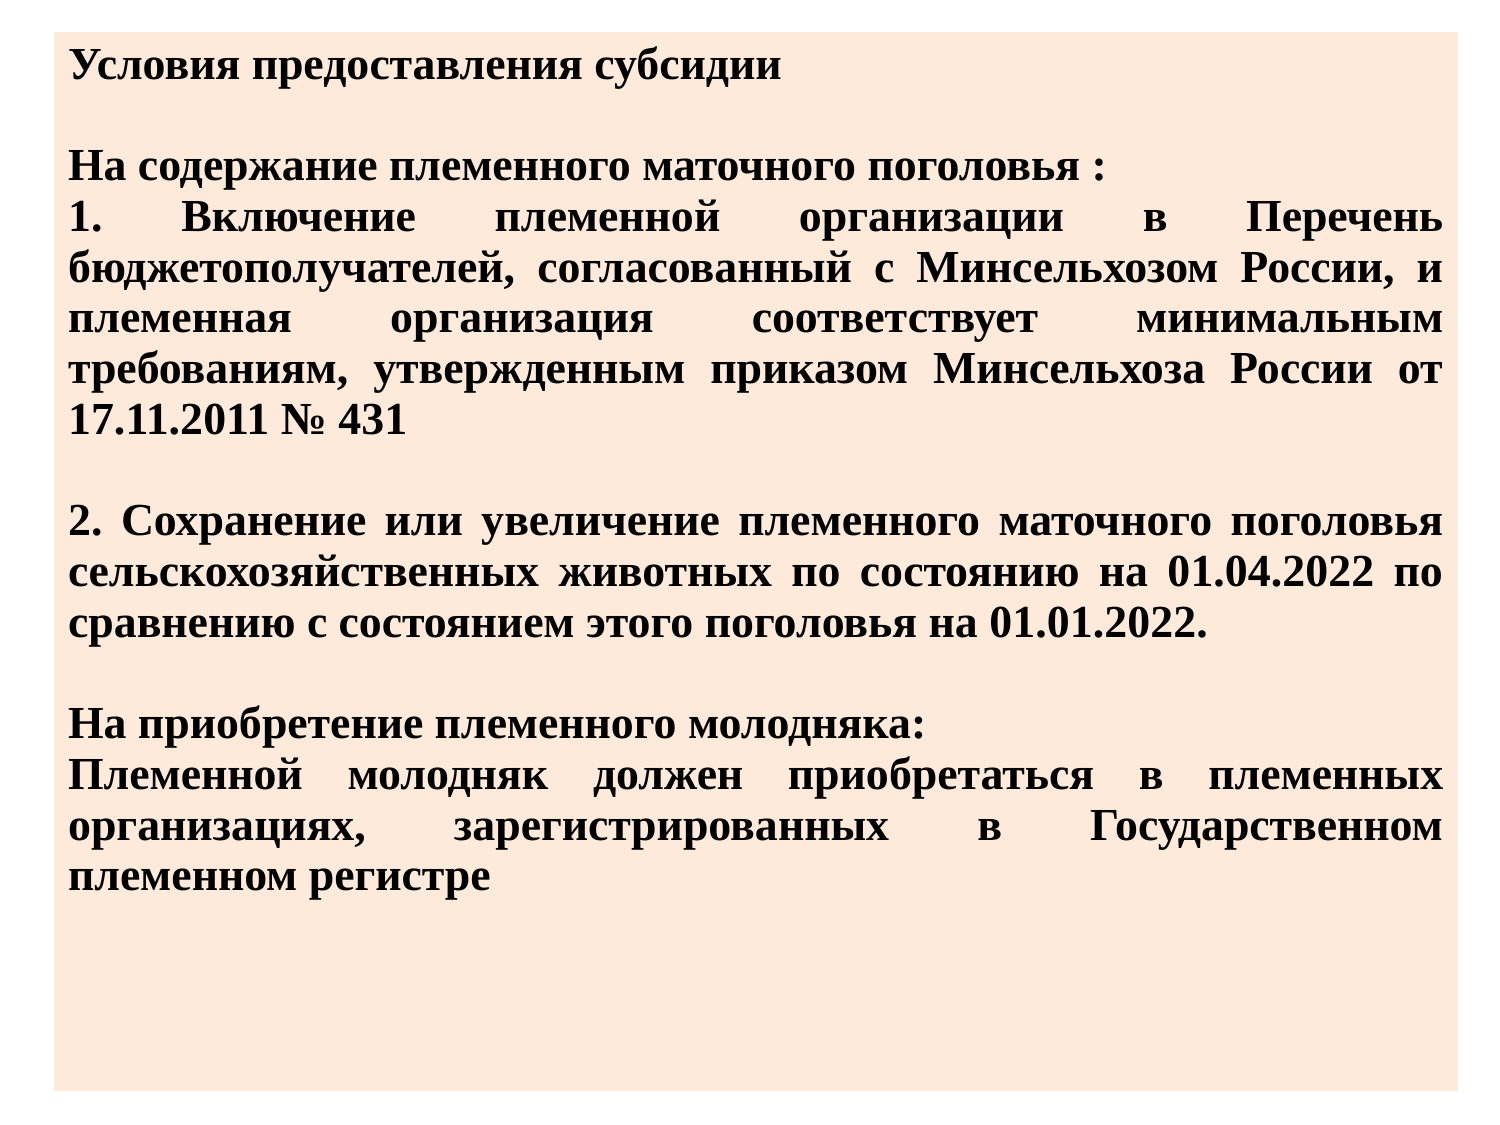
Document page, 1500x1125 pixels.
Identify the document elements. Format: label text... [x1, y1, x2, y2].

table_header Условия предоставления субсидии На содержание племенного маточного поголовья : 1. Включение племенной организации в Перечень бюджетополучателей, согласованный с Минсельхозом России, и племенная организация соответствует минимальным требованиям, утвержденным приказом Минсельхоза России от 17.11.2011 № 431 2. Сохранение или увеличение племенного маточного поголовья сельскохозяйственных животных по состоянию на 01.04.2022 по сравнению с состоянием этого поголовья на 01.01.2022. На приобретение племенного молодняка: Племенной молодняк должен приобретаться в племенных организациях, зарегистрированных в Государственном племенном регистре [54, 32, 1458, 1091]
